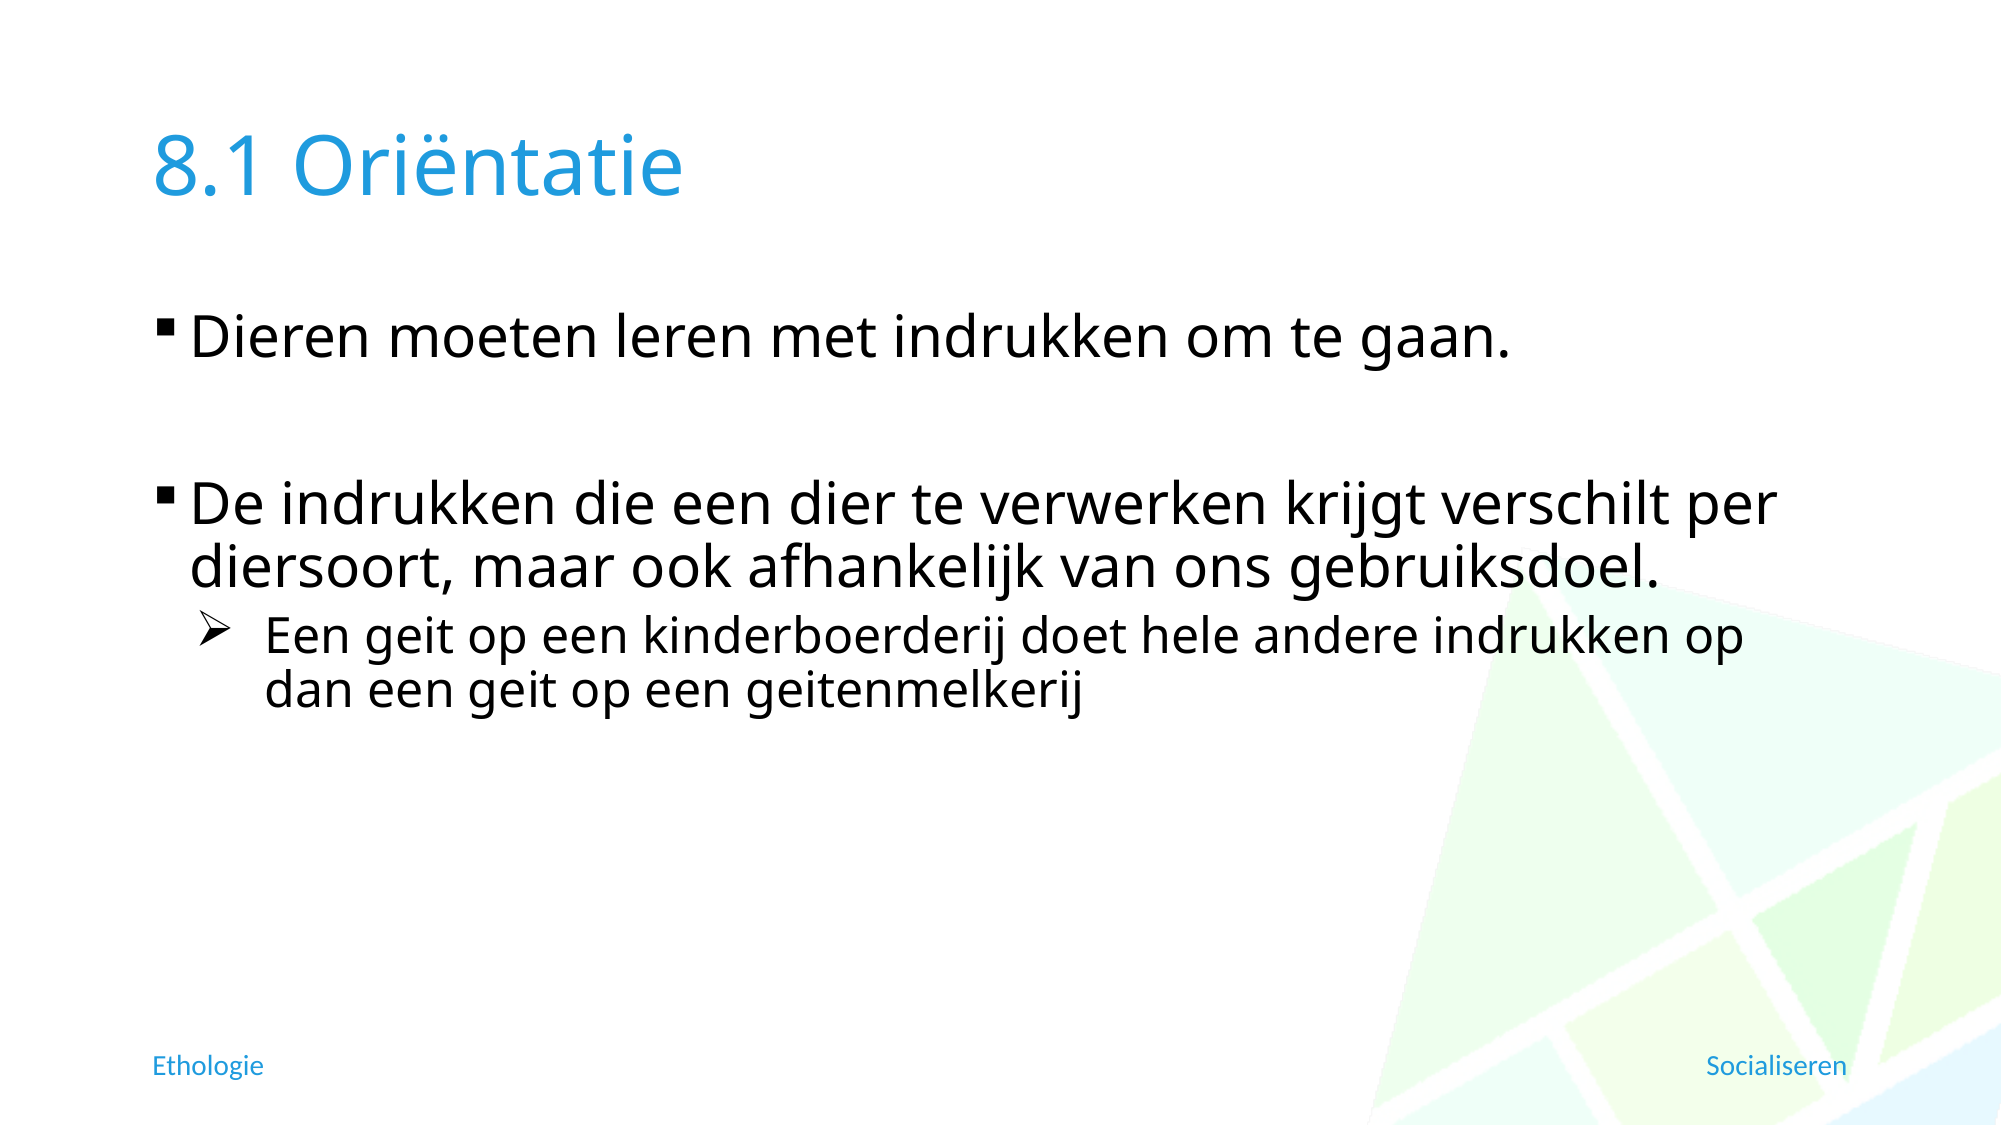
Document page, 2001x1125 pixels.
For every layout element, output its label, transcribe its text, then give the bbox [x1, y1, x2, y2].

list Socialiseren [1412, 1042, 1863, 1103]
list Dieren moeten leren met indrukken om te gaan. De indrukken die een dier te verwerken krijgt verschilt per diersoort, maar ook afhankelijk van ons gebruiksdoel. Een geit op een kinderboerderij doet hele andere indrukken op dan een geit op een geitenmelkerij [137, 299, 1863, 1014]
list Ethologie [137, 1042, 588, 1103]
title 8.1 Oriëntatie [137, 59, 1863, 278]
